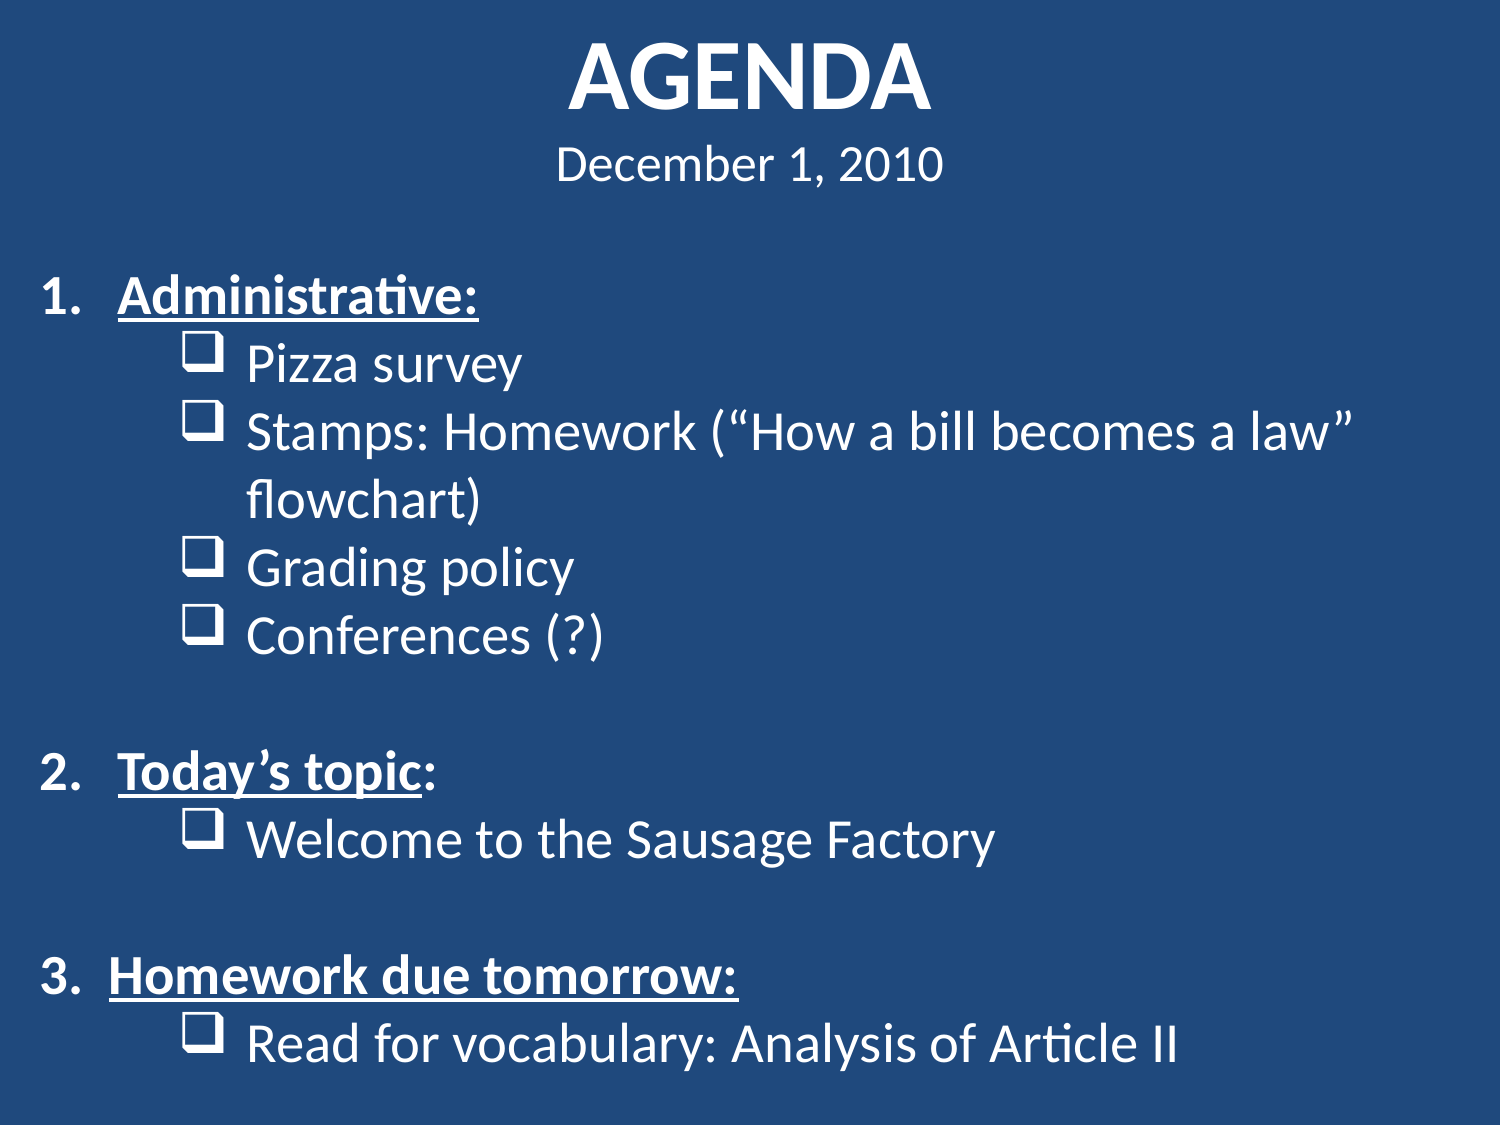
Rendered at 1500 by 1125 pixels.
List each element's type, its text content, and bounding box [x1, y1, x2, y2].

title AGENDA December 1, 2010 [112, 0, 1388, 200]
subtitle Administrative: Pizza survey Stamps: Homework (“How a bill becomes a law” flowchart) Grading policy Conferences (?) Today’s topic: Welcome to the Sausage Factory Homework due tomorrow: Read for vocabulary: Analysis of Article II [24, 249, 1463, 1088]
